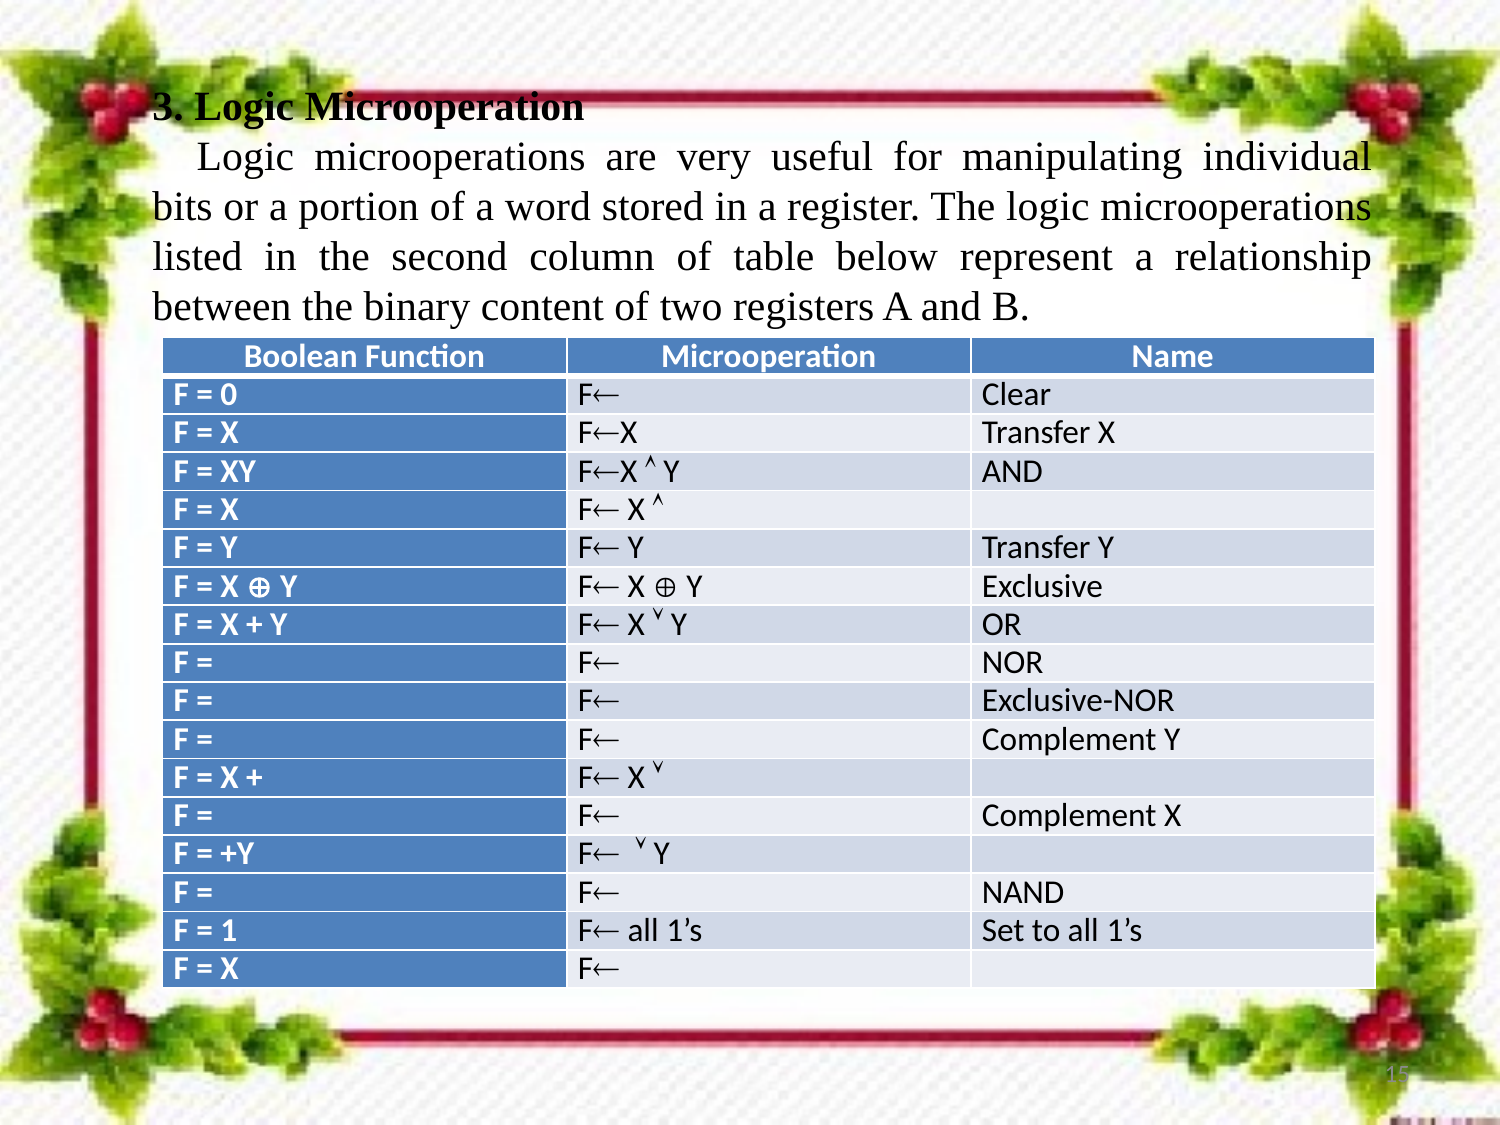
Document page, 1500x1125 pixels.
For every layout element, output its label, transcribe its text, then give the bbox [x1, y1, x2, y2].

picture [0, 0, 1500, 1125]
slide_number 15 [1074, 1042, 1425, 1103]
text_box 3. Logic Microoperation Logic microoperations are very useful for manipulating individual bits or a portion of a word stored in a register. The logic microoperations listed in the second column of table below represent a relationship between the binary content of two registers A and B. [137, 71, 1389, 337]
